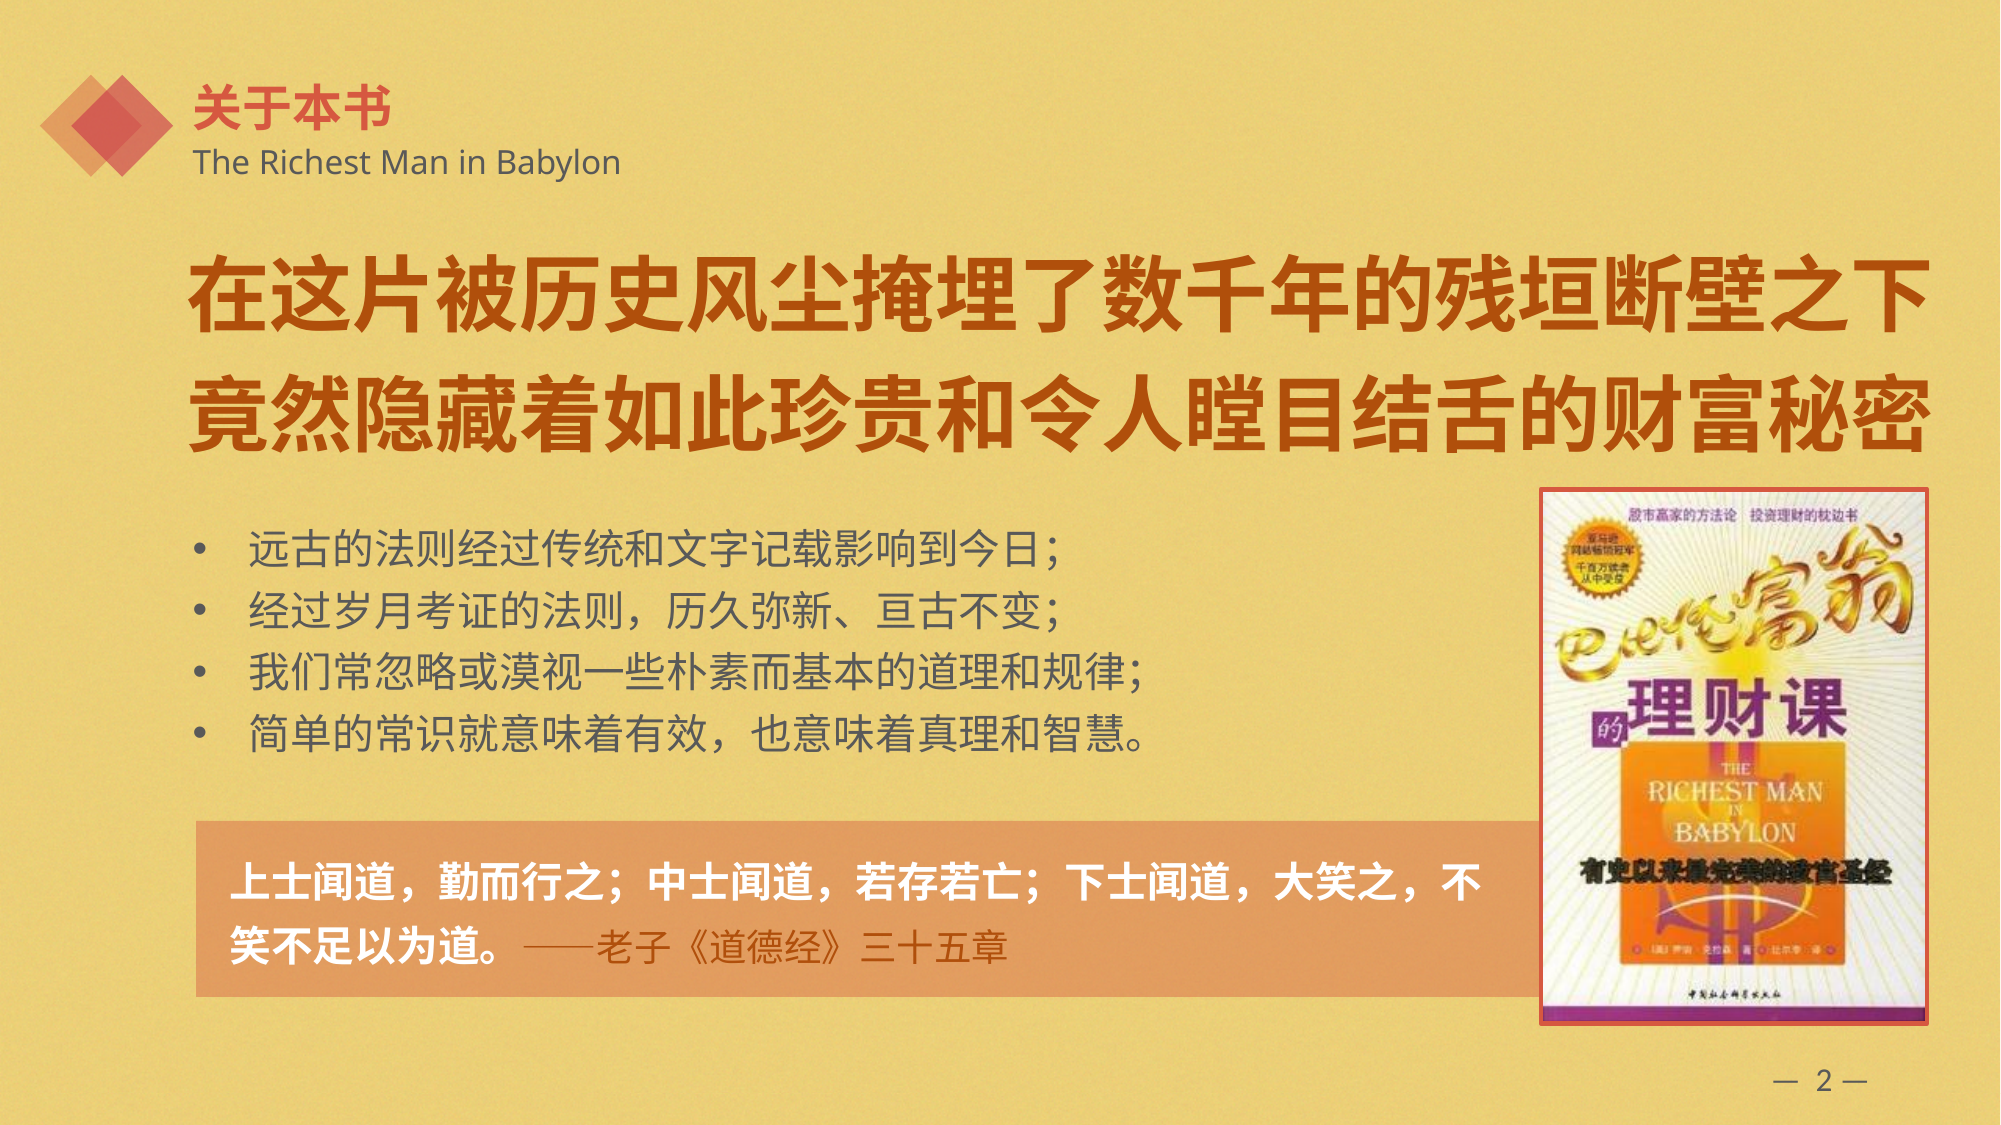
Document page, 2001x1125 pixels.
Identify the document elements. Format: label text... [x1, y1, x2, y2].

text_box 远古的法则经过传统和文字记载影响到今日； 经过岁月考证的法则，历久弥新、亘古不变； 我们常忽略或漠视一些朴素而基本的道理和规律； 简单的常识就意味着有效，也意味着真理和智慧。 [177, 504, 1521, 765]
text_box 在这片被历史风尘掩埋了数千年的残垣断壁之下 竟然隐藏着如此珍贵和令人瞠目结舌的财富秘密 [154, 214, 1967, 470]
text_box 上士闻道，勤而行之；中士闻道，若存若亡；下士闻道，大笑之，不笑不足以为道。——老子《道德经》三十五章 [214, 834, 1498, 978]
text_box 关于本书 The Richest Man in Babylon [177, 61, 728, 189]
picture [0, 0, 2001, 1125]
text_box [195, 820, 1539, 998]
